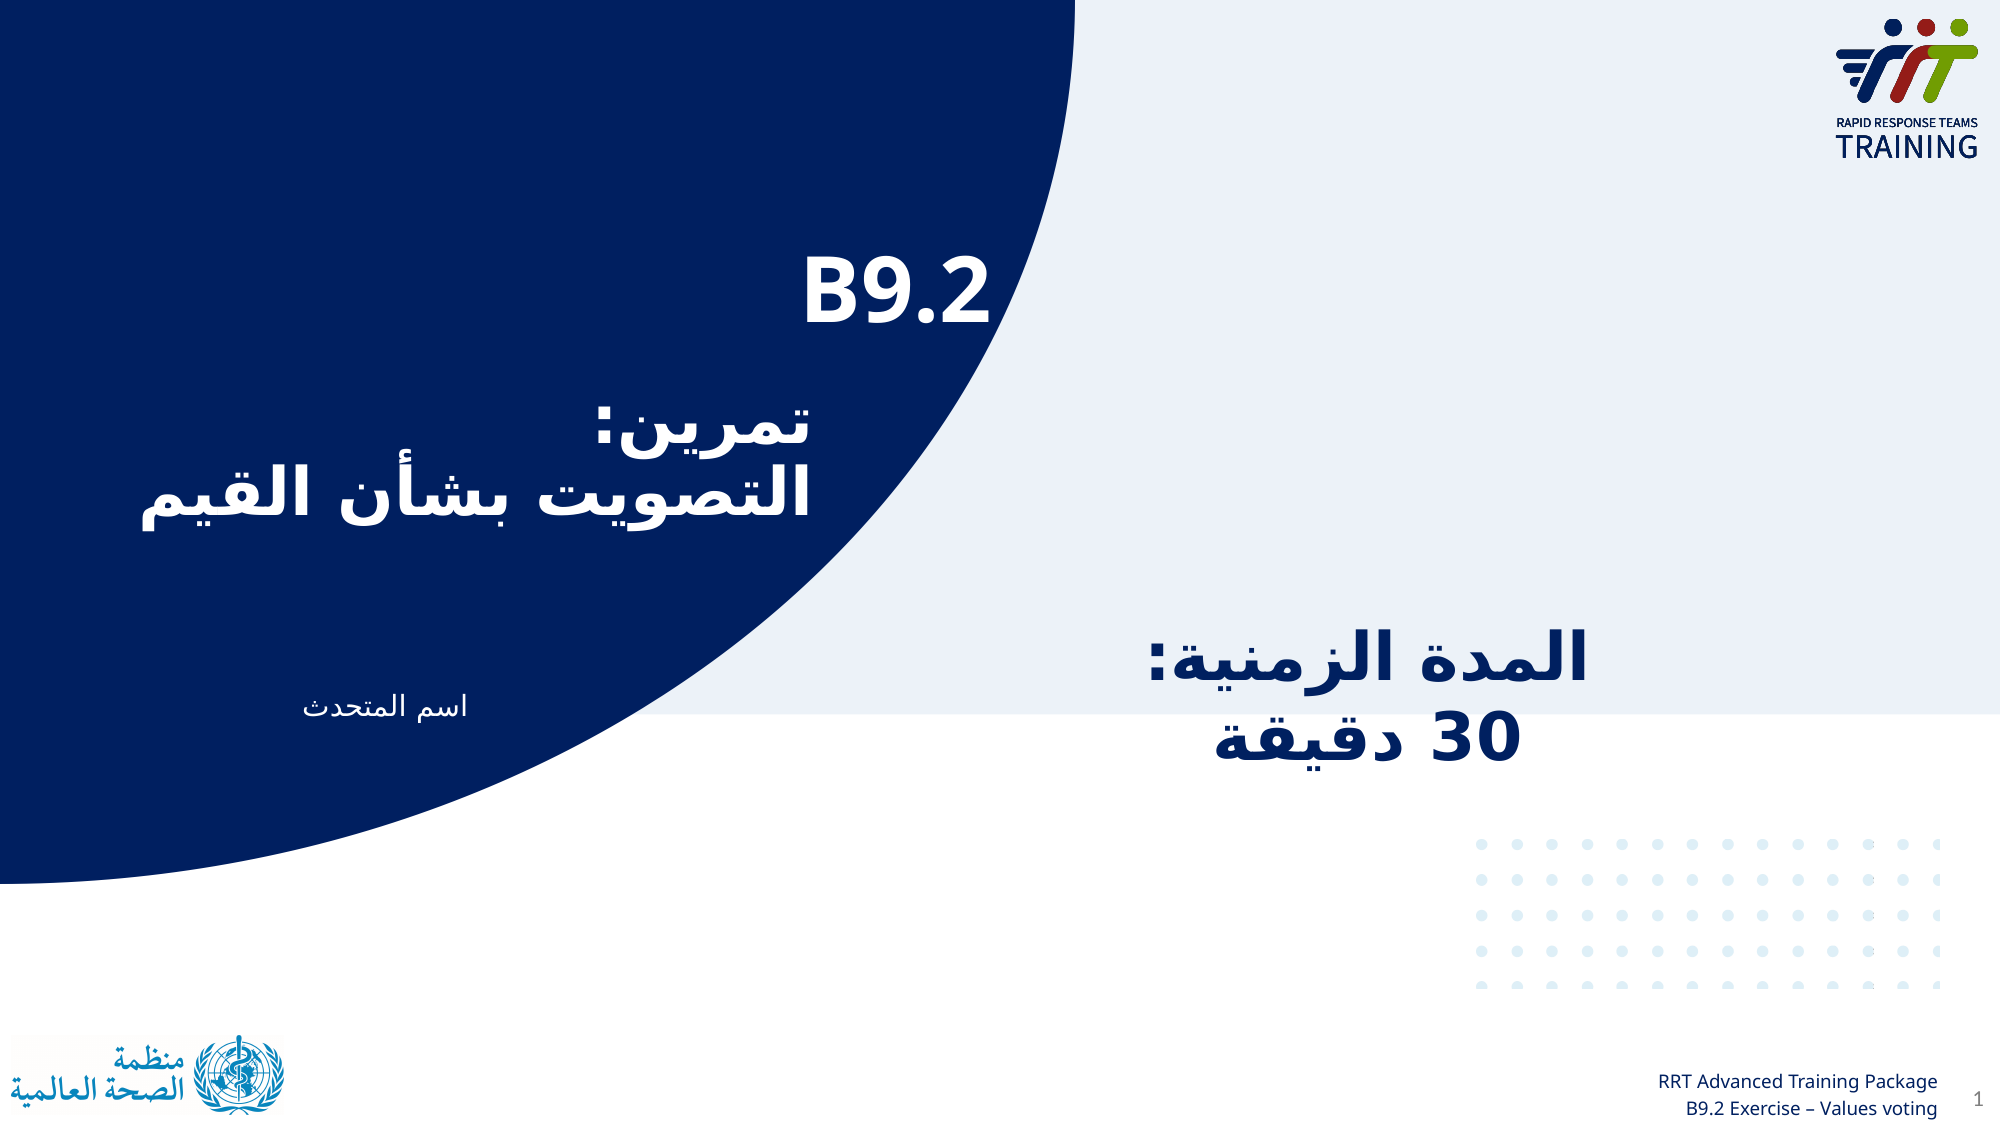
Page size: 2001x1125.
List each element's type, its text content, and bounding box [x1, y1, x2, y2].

picture [1835, 19, 1978, 167]
text_box اسم المتحدث [93, 680, 476, 730]
picture [0, 0, 1075, 884]
title تمرين: التصويت بشأن القيم [84, 259, 822, 657]
text_box المدة الزمنية: 30 دقيقة [1085, 606, 1650, 782]
picture [11, 1035, 284, 1115]
picture [1476, 839, 1940, 989]
text_box B9.2 [92, 223, 1000, 349]
picture [241, 1050, 247, 1059]
